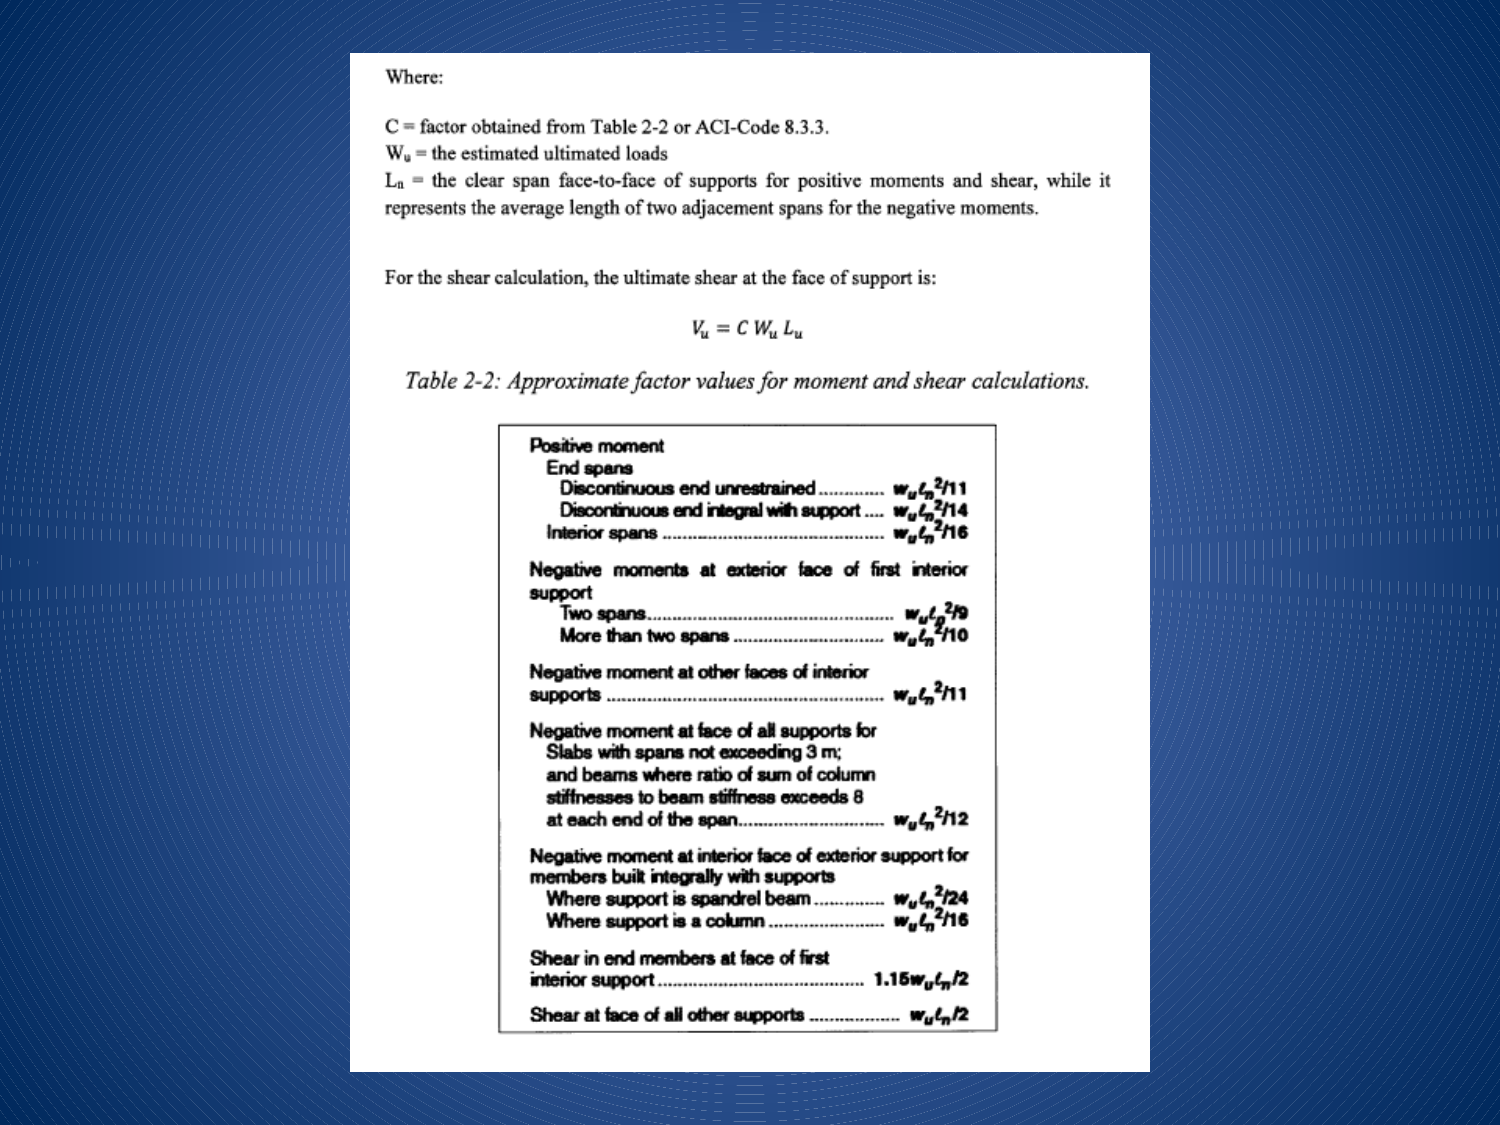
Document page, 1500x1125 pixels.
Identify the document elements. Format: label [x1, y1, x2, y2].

picture [349, 52, 1151, 1073]
